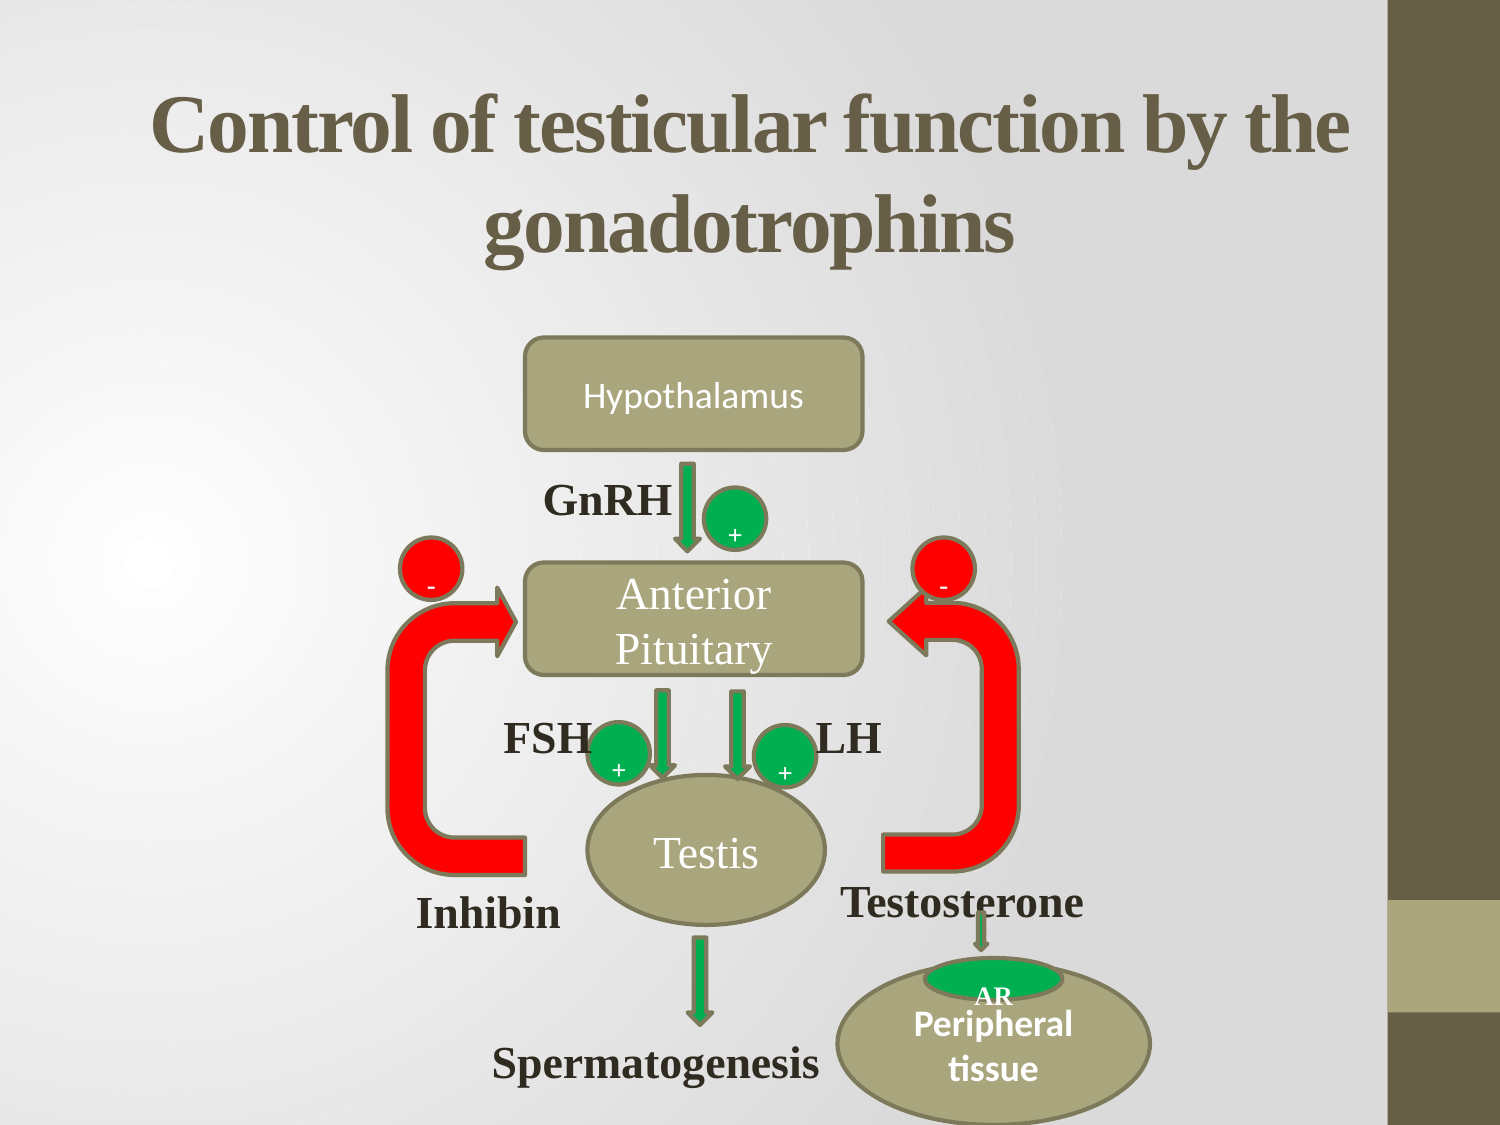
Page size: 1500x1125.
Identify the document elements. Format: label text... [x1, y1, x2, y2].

text_box [973, 910, 990, 953]
text_box + [751, 722, 816, 790]
text_box Peripheral tissue [835, 967, 1153, 1125]
text_box + [589, 719, 652, 787]
text_box LH [800, 699, 897, 770]
text_box + [701, 485, 769, 553]
text_box [385, 585, 528, 875]
text_box Testis [585, 772, 828, 928]
text_box Hypothalamus [522, 335, 865, 453]
text_box [685, 935, 715, 1025]
text_box Spermatogenesis [476, 1025, 835, 1095]
text_box AR [922, 955, 1065, 1003]
text_box [673, 461, 702, 554]
text_box [649, 688, 677, 780]
text_box Anterior Pituitary [522, 560, 865, 678]
text_box Inhibin [400, 875, 576, 945]
text_box GnRH [527, 462, 688, 533]
text_box Testosterone [825, 864, 1100, 935]
text_box FSH [488, 699, 608, 770]
text_box - [397, 535, 465, 603]
text_box - [910, 535, 978, 603]
title Control of testicular function by the gonadotrophins [75, 75, 1425, 263]
text_box [723, 689, 752, 781]
text_box [881, 592, 1021, 864]
